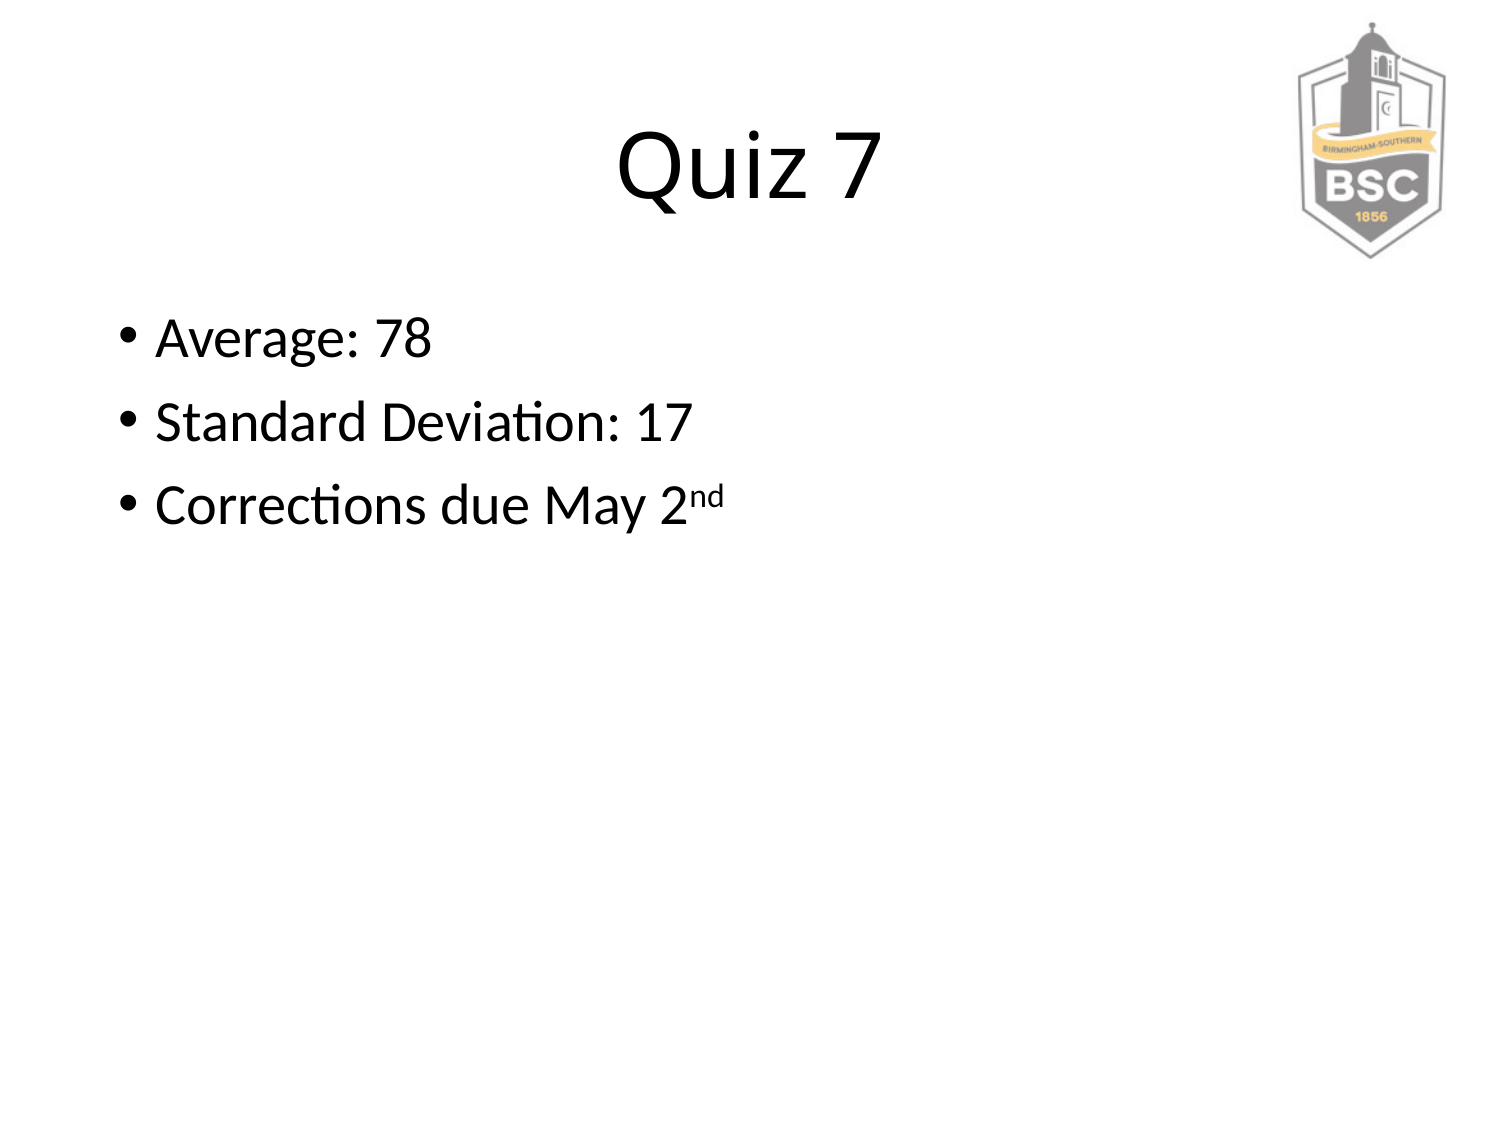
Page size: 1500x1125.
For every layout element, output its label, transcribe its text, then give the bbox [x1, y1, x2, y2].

title Quiz 7 [103, 59, 1397, 278]
picture [1283, 14, 1461, 269]
list Average: 78 Standard Deviation: 17 Corrections due May 2nd [103, 299, 1397, 1014]
